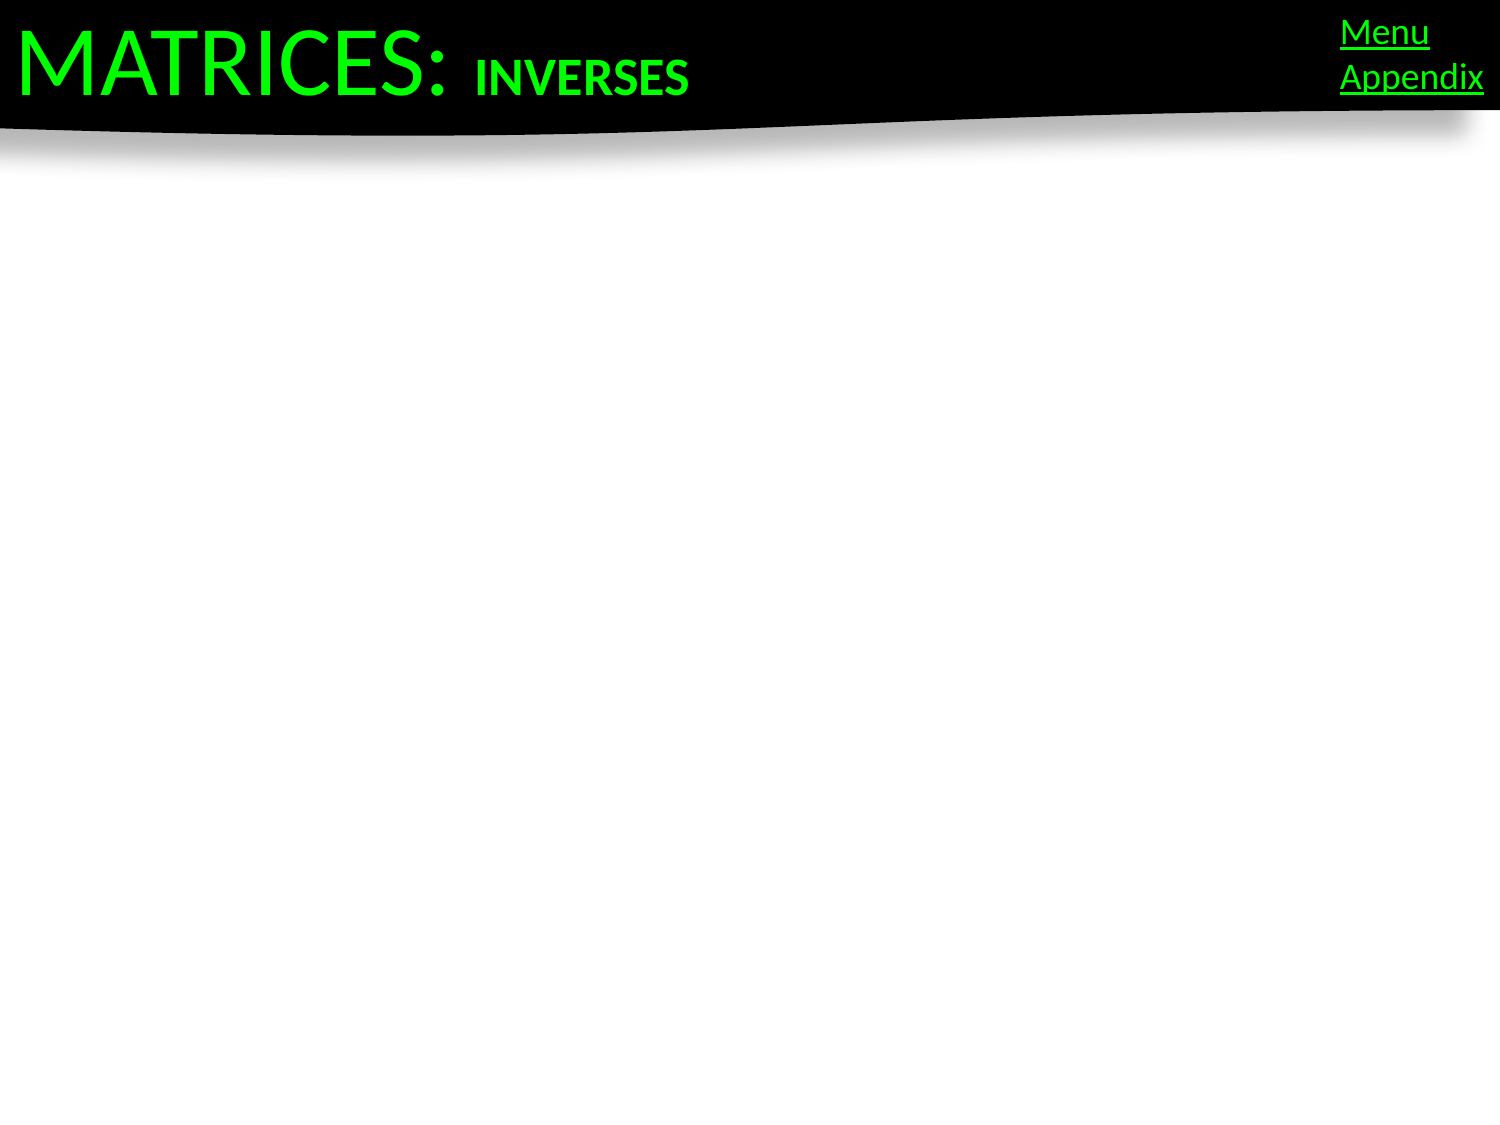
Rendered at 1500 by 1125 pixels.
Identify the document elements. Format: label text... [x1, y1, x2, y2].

text_box MATRICES: INVERSES [0, 0, 1500, 138]
text_box Menu Appendix [1324, 0, 1499, 105]
